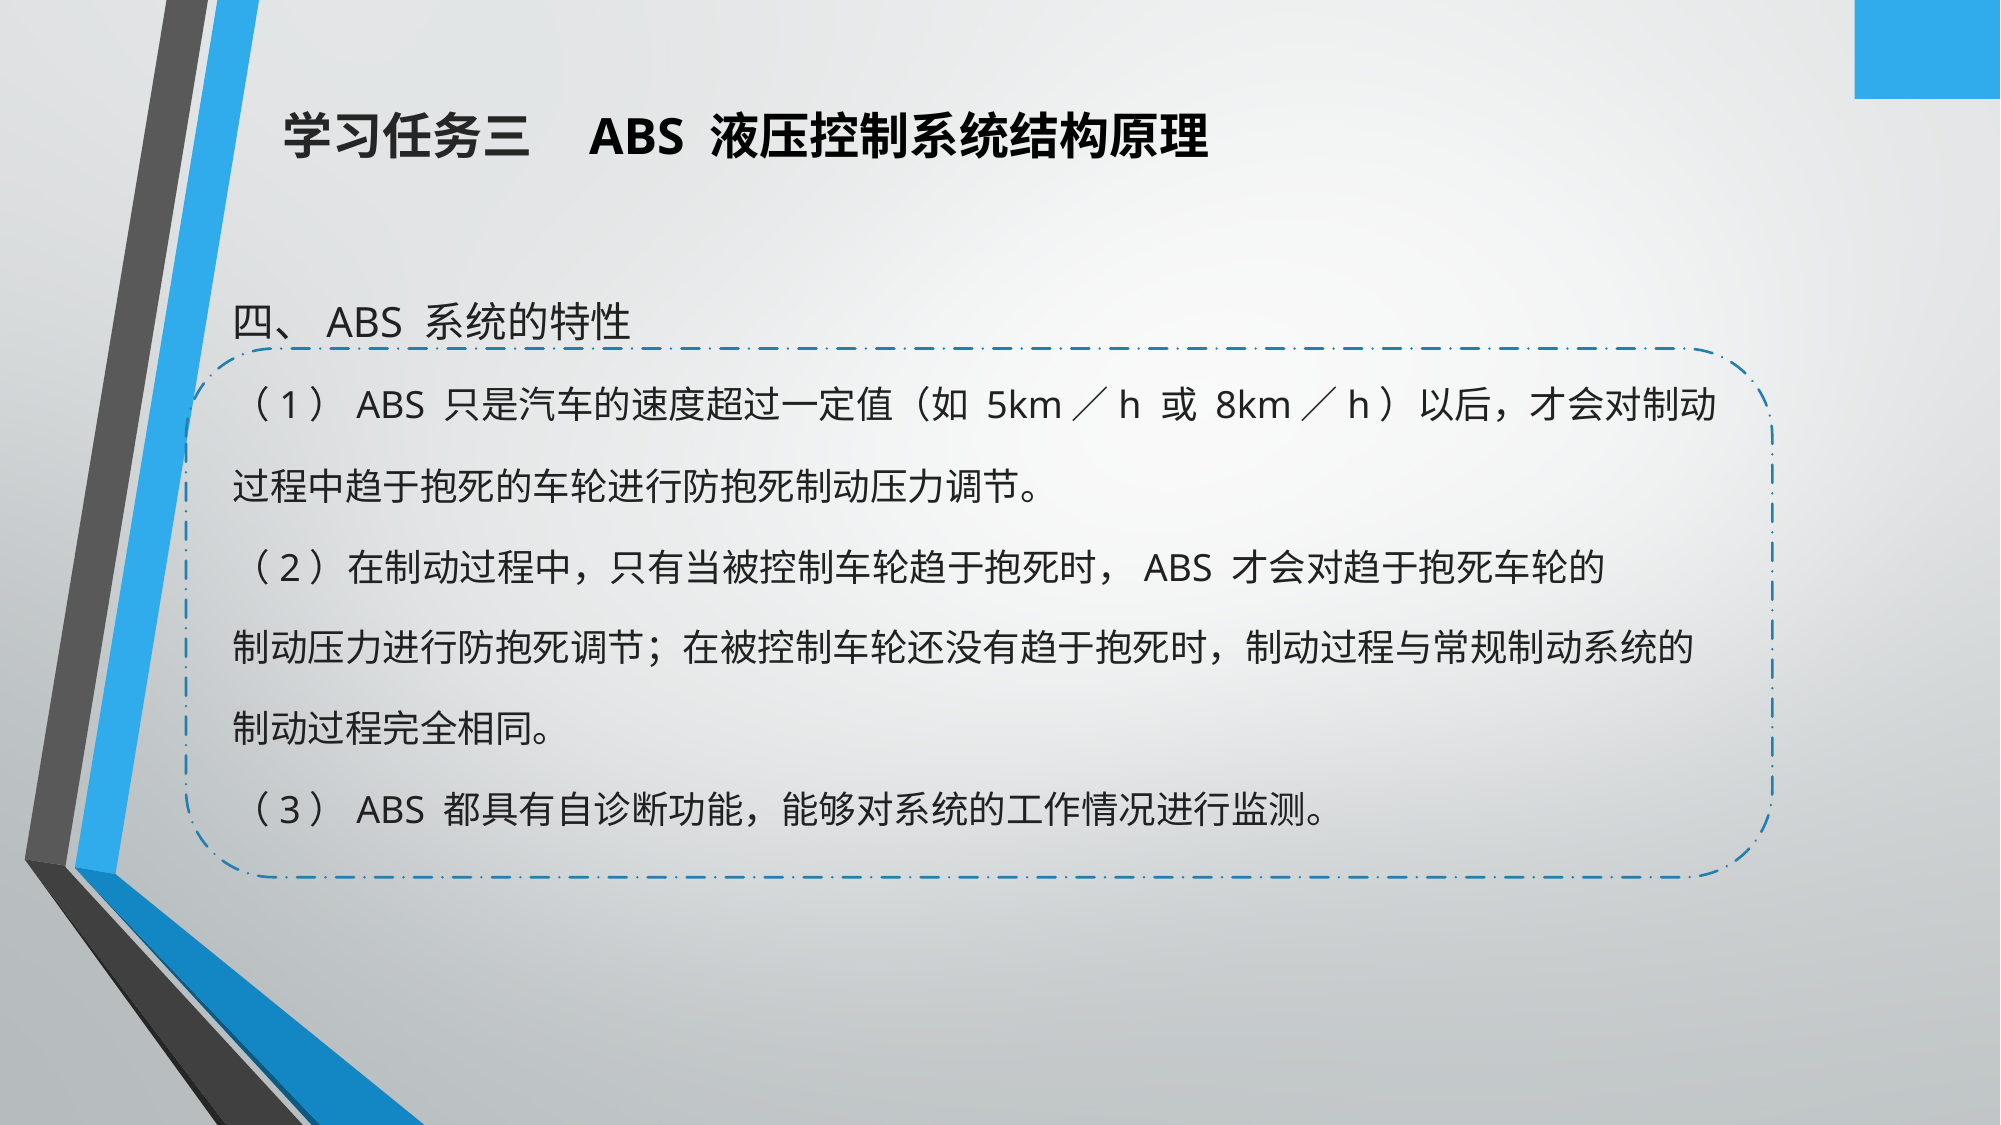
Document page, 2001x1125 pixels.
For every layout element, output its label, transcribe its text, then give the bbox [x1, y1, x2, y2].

text_box 四、ABS 系统的特性 （1）ABS 只是汽车的速度超过一定值（如 5km／h 或 8km／h）以后，才会对制动过程中趋于抱死的车轮进行防抱死制动压力调节。 （2）在制动过程中，只有当被控制车轮趋于抱死时，ABS 才会对趋于抱死车轮的 制动压力进行防抱死调节；在被控制车轮还没有趋于抱死时，制动过程与常规制动系统的制动过程完全相同。 （3）ABS 都具有自诊断功能，能够对系统的工作情况进行监测。 [218, 248, 1741, 366]
text_box 学习任务三 ABS 液压控制系统结构原理 [267, 85, 1979, 216]
text_box [1853, 0, 2000, 100]
text_box [184, 347, 1774, 879]
